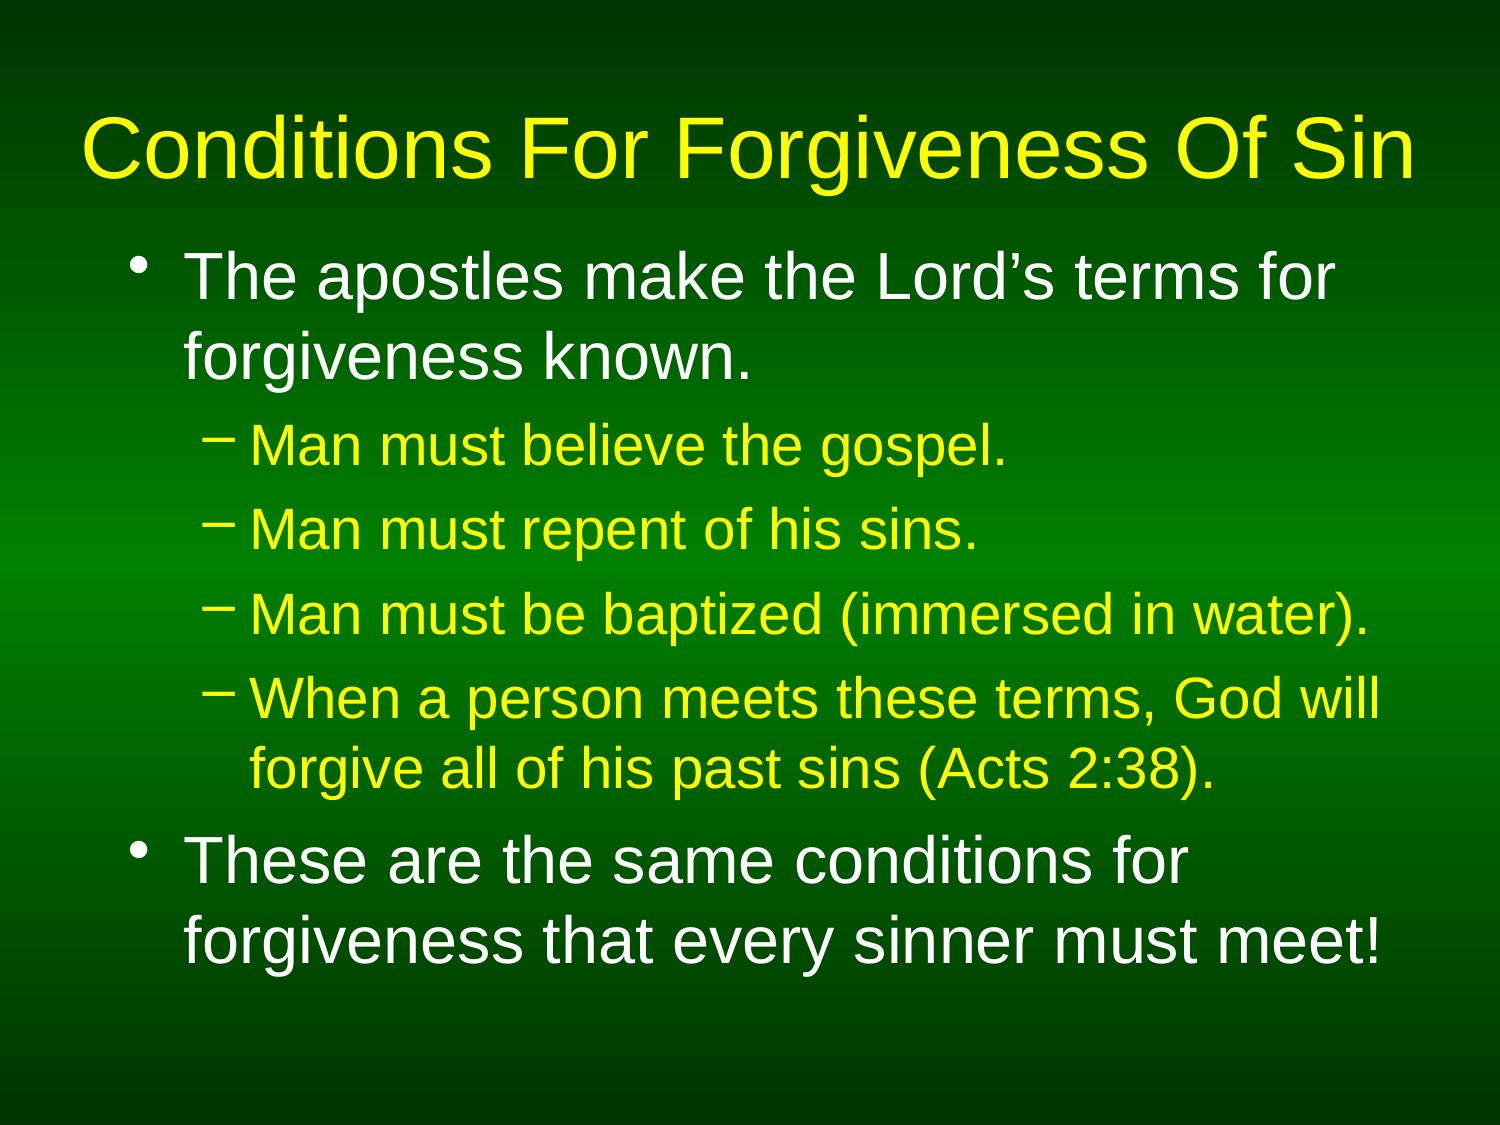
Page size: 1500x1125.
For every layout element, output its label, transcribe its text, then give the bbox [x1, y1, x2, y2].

title Conditions For Forgiveness Of Sin [37, 50, 1463, 238]
list The apostles make the Lord’s terms for forgiveness known. Man must believe the gospel. Man must repent of his sins. Man must be baptized (immersed in water). When a person meets these terms, God will forgive all of his past sins (Acts 2:38). These are the same conditions for forgiveness that every sinner must meet! [112, 224, 1463, 1125]
